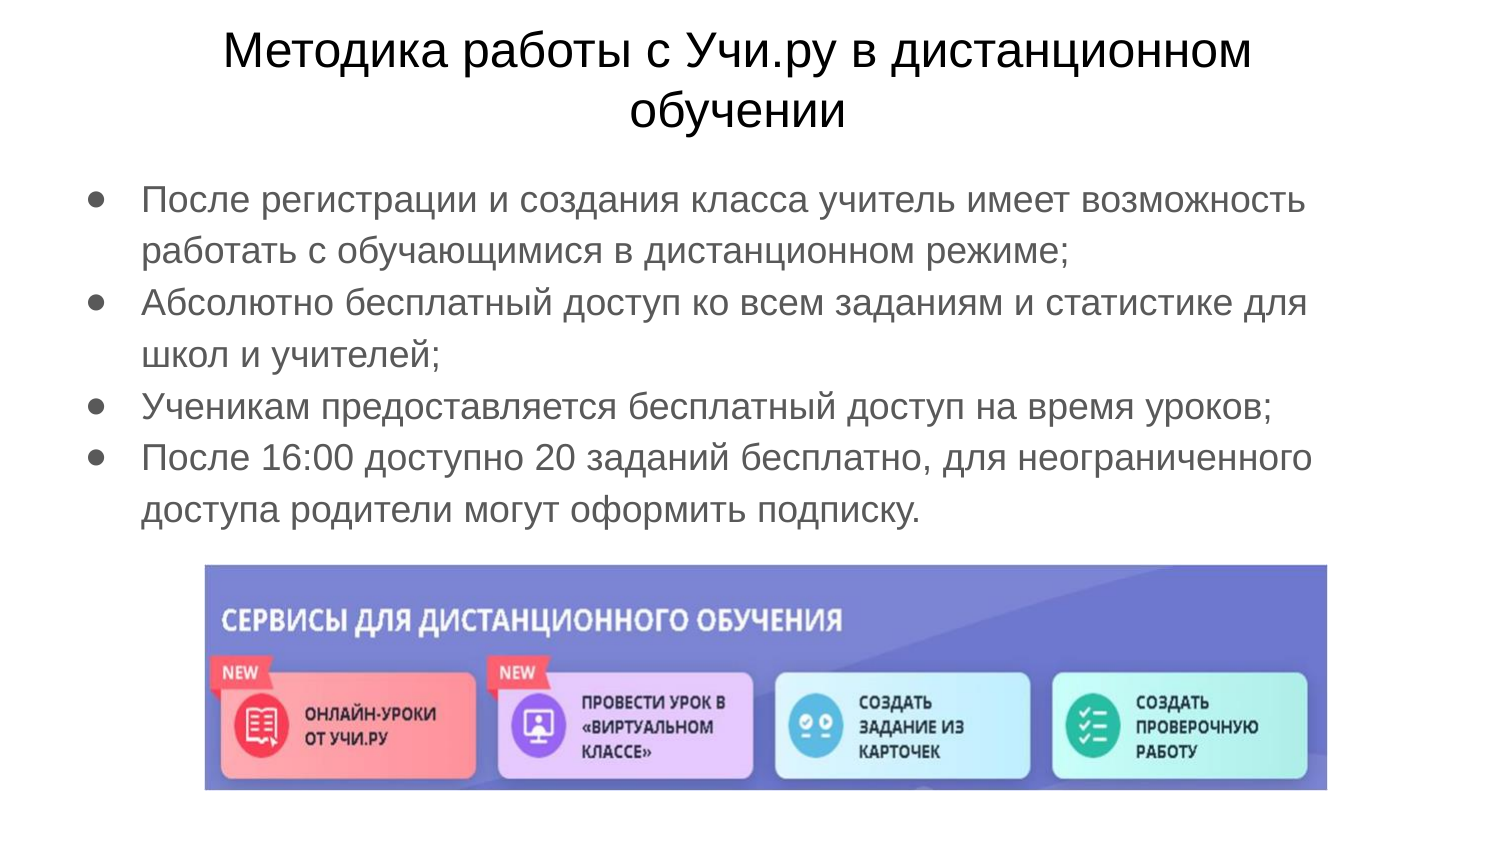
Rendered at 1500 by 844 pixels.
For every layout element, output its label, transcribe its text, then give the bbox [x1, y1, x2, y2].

title Методика работы с Учи.ру в дистанционном обучении [163, 28, 1313, 152]
list После регистрации и создания класса учитель имеет возможность работать с обучающимися в дистанционном режиме; Абсолютно бесплатный доступ ко всем заданиям и статистике для школ и учителей; Ученикам предоставляется бесплатный доступ на время уроков; После 16:00 доступно 20 заданий бесплатно, для неограниченного доступа родители могут оформить подписку. [51, 152, 1402, 675]
picture [204, 564, 1328, 791]
